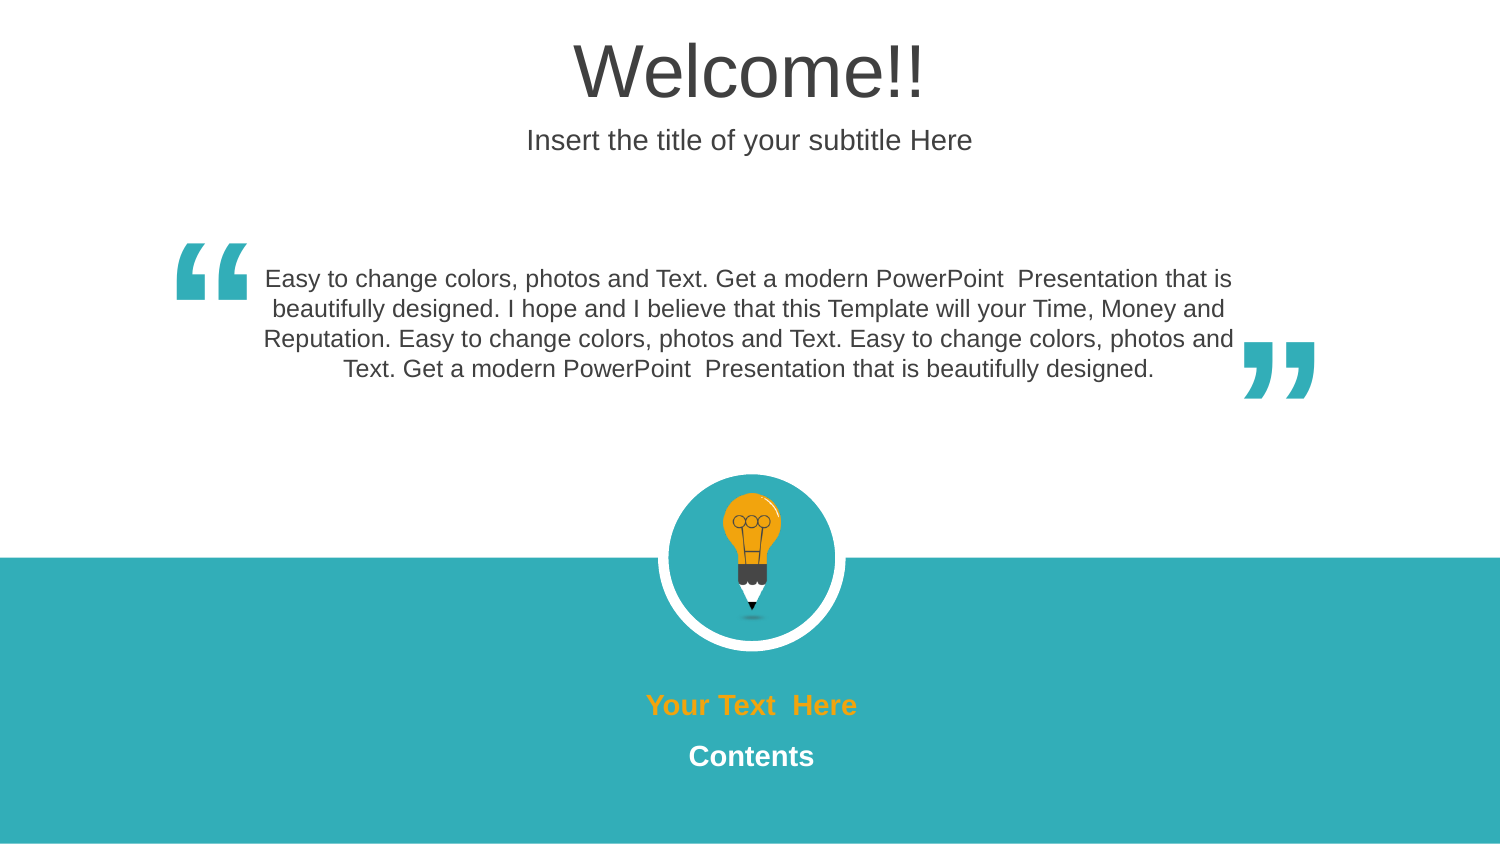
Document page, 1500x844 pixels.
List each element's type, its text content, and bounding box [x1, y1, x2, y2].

text_box Contents [615, 729, 888, 780]
list Insert the title of your subtitle Here [0, 114, 1500, 162]
list Welcome!! [0, 20, 1500, 114]
picture [723, 493, 781, 622]
text_box “ [147, 173, 270, 429]
text_box Easy to change colors, photos and Text. Get a modern PowerPoint Presentation that is beautifully designed. I hope and I believe that this Template will your Time, Money and Reputation. Easy to change colors, photos and Text. Easy to change colors, photos and Text. Get a modern PowerPoint Presentation that is beautifully designed. [270, 255, 1222, 390]
text_box “ [1222, 214, 1345, 470]
text_box Your Text Here [615, 679, 888, 729]
